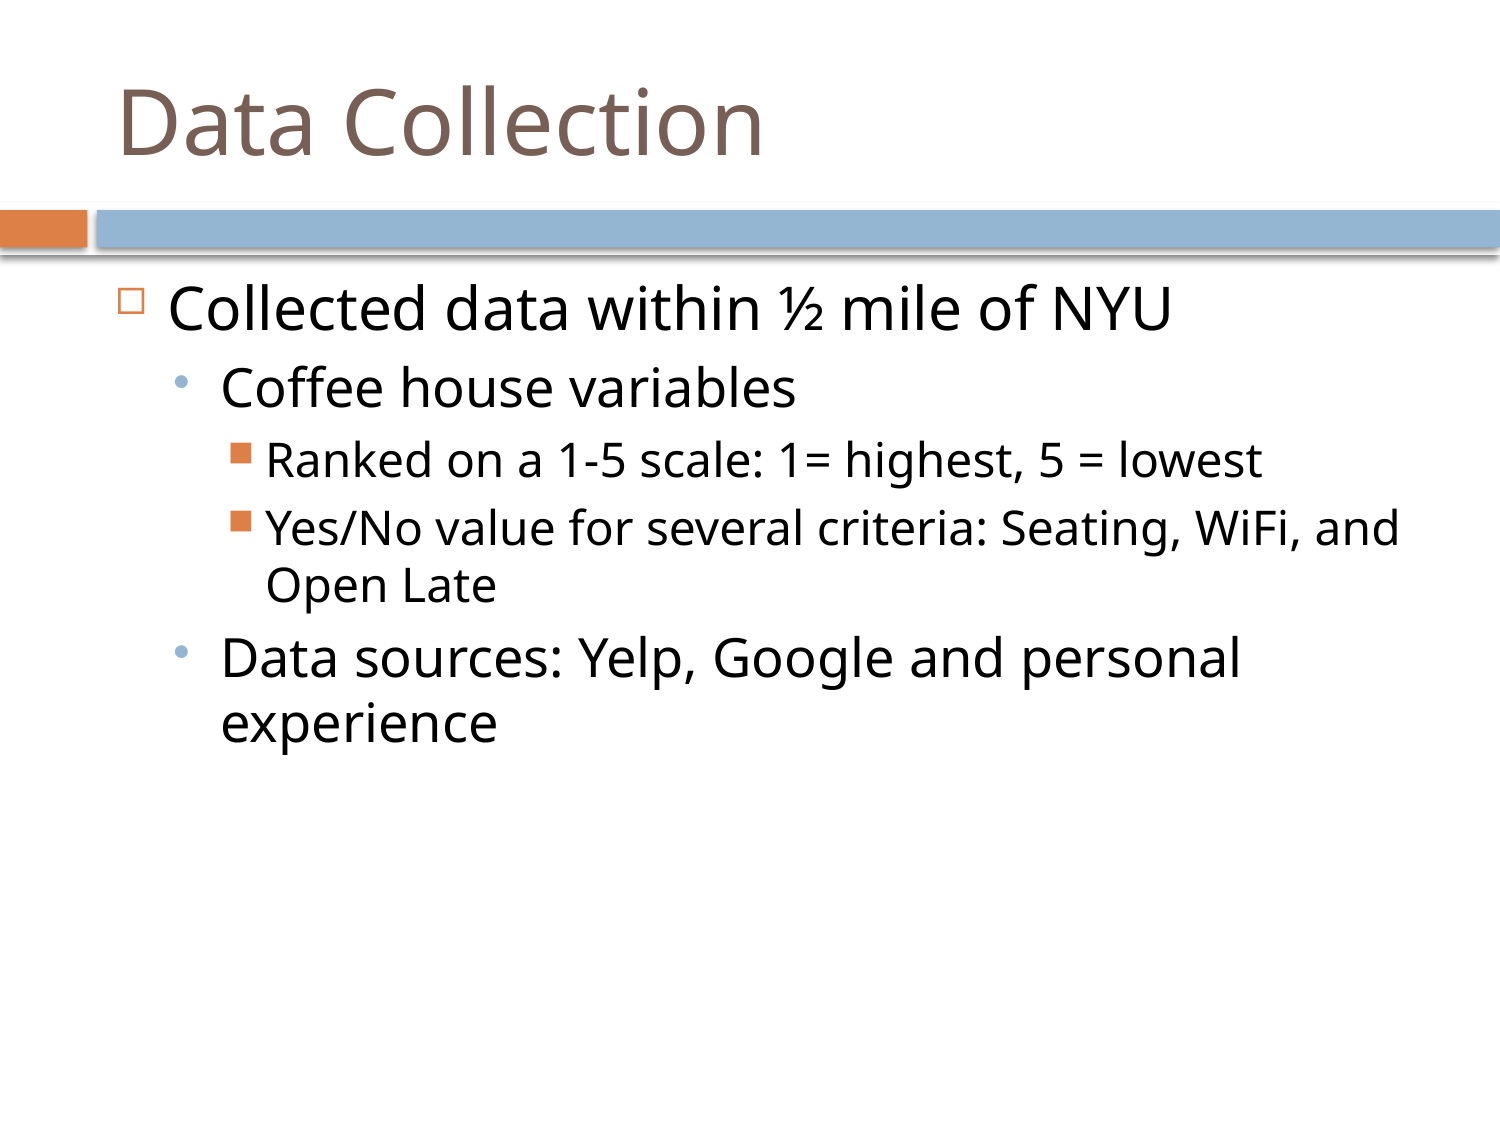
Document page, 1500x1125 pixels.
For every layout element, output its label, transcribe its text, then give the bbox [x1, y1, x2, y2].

title Data Collection [100, 37, 1438, 200]
list Collected data within ½ mile of NYU Coffee house variables Ranked on a 1-5 scale: 1= highest, 5 = lowest Yes/No value for several criteria: Seating, WiFi, and Open Late Data sources: Yelp, Google and personal experience [100, 262, 1438, 1000]
